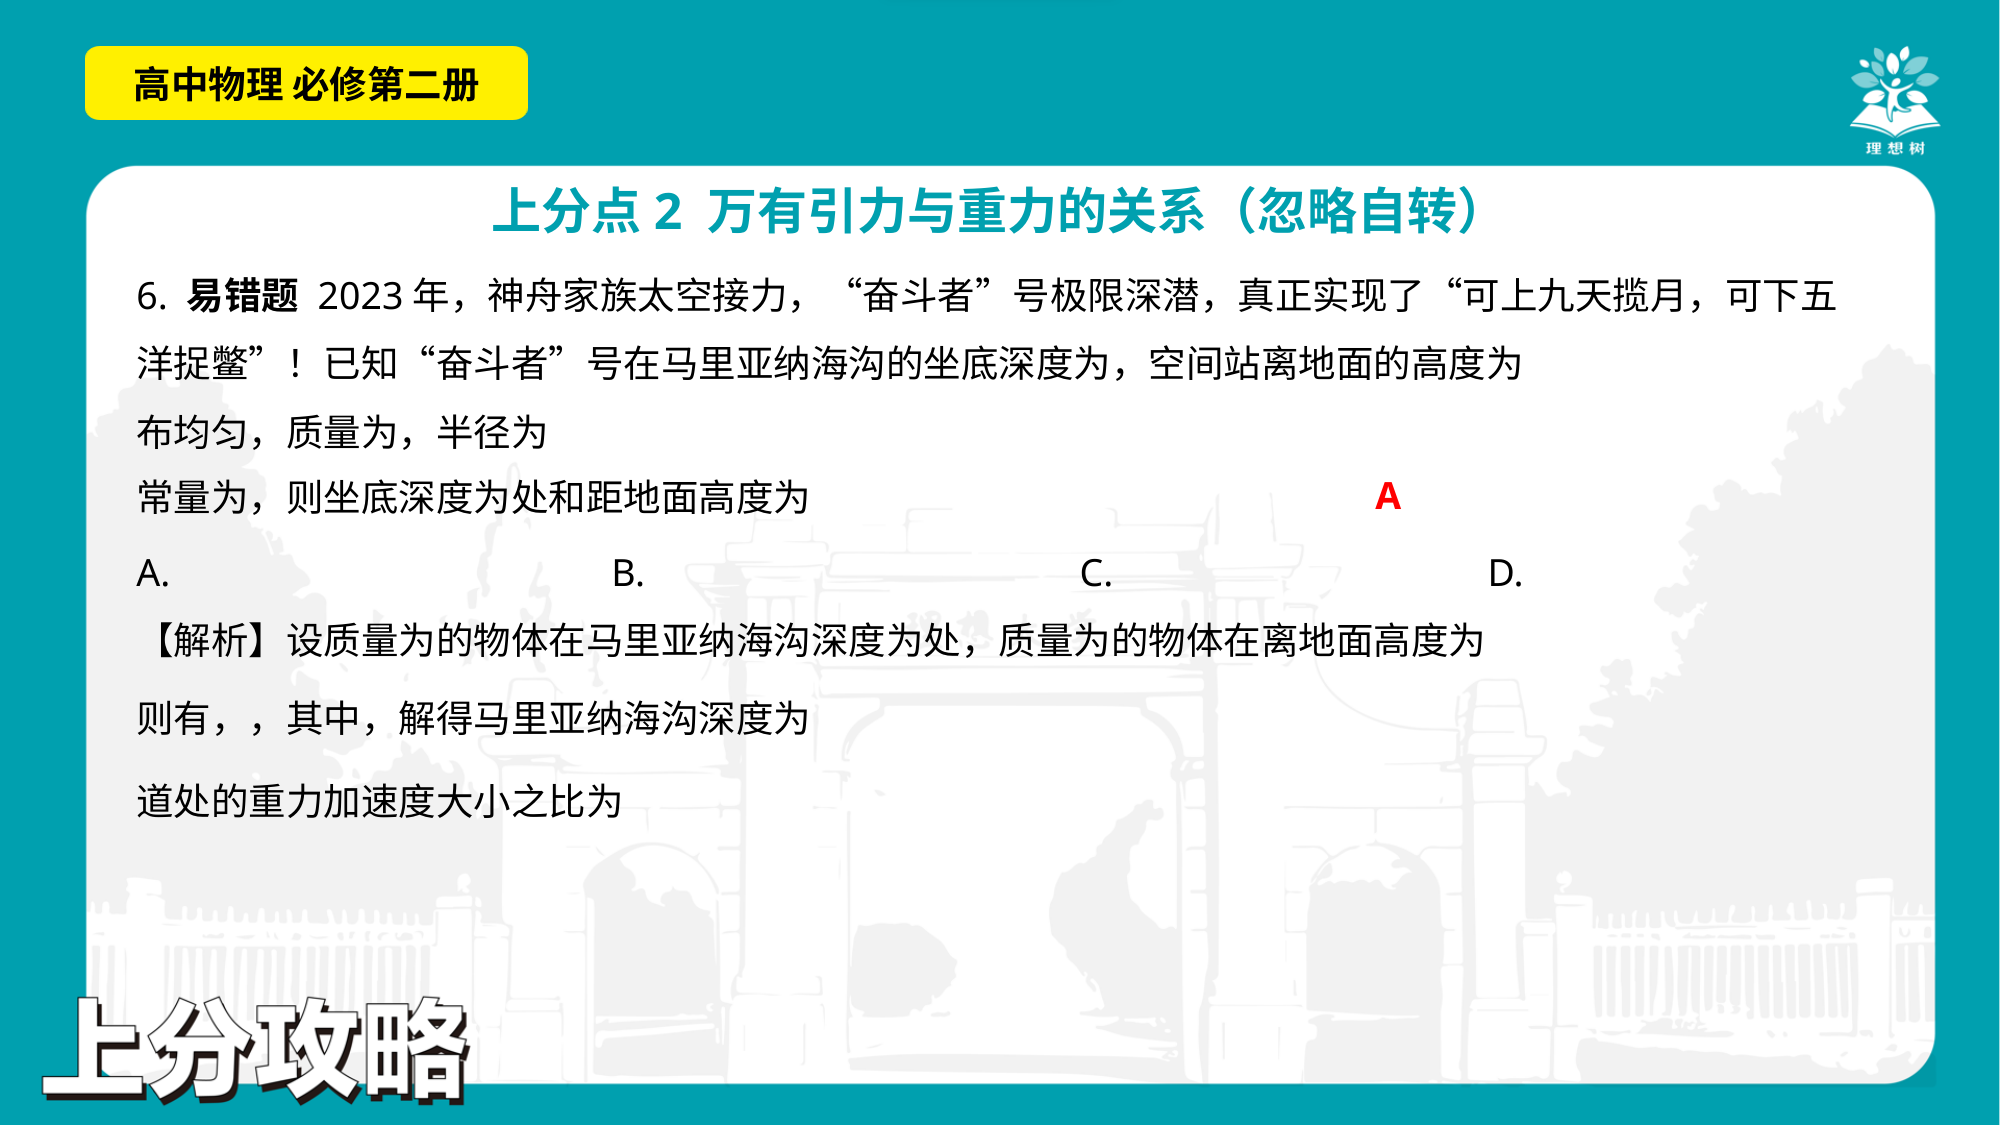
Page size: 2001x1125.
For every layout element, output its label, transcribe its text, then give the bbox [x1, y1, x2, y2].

text_box A [1361, 452, 1416, 511]
picture [0, 0, 2000, 1125]
